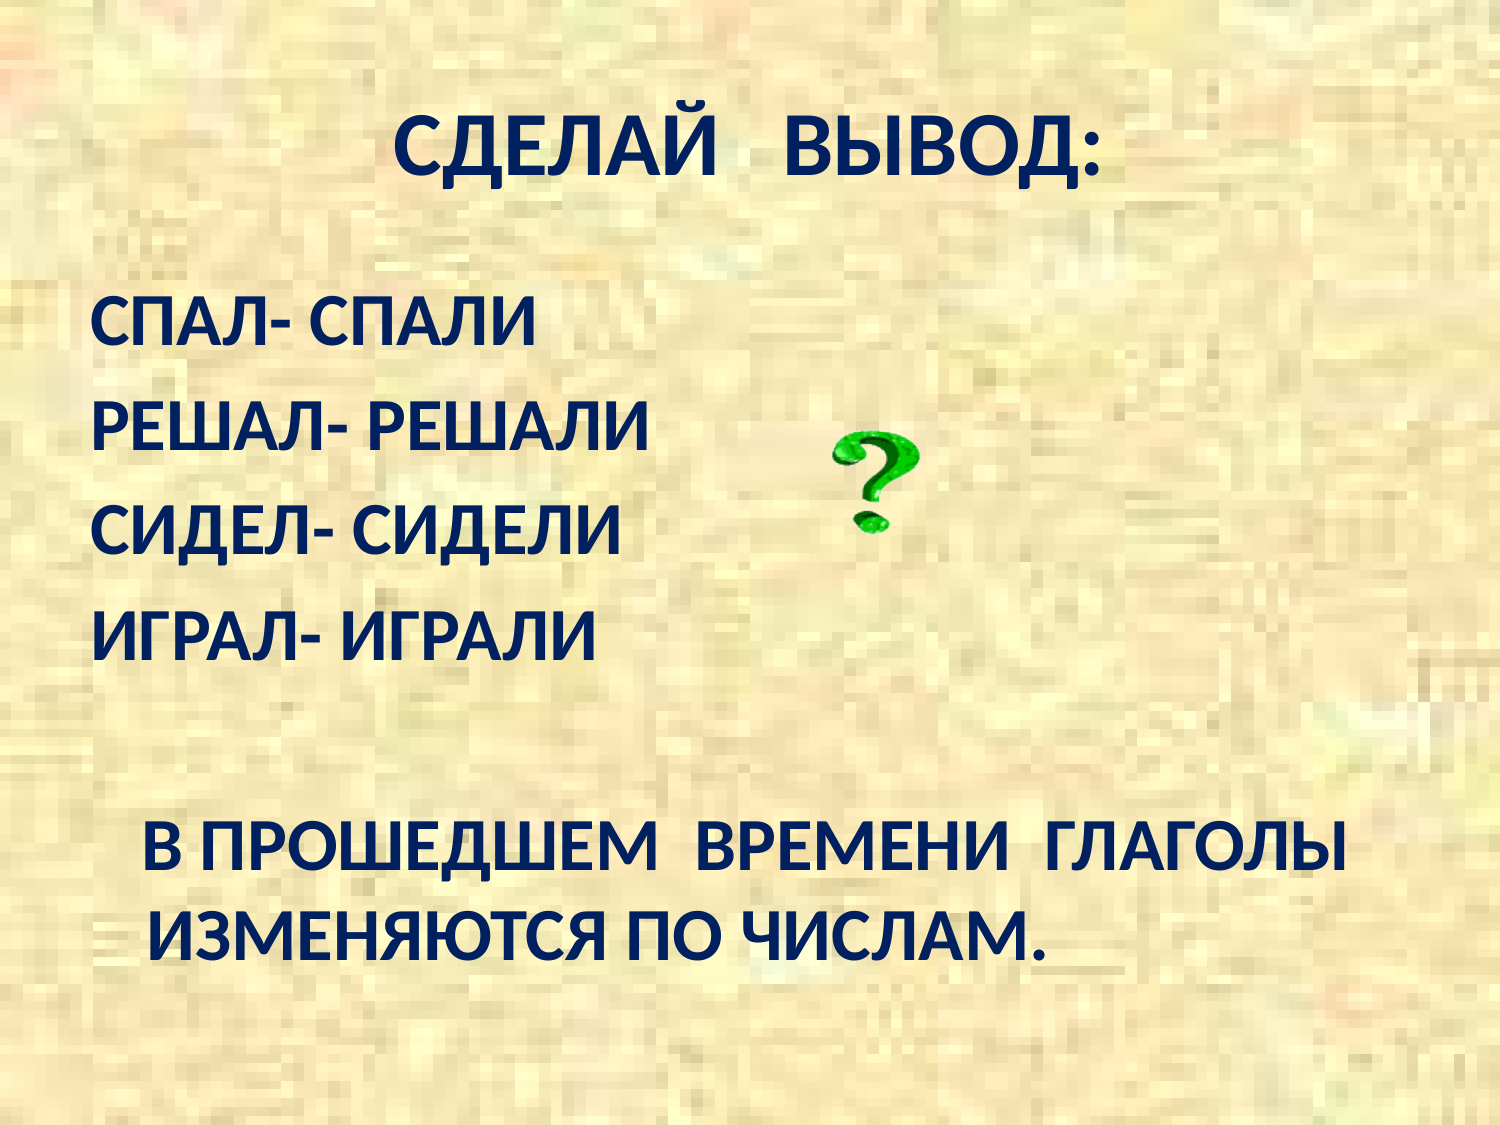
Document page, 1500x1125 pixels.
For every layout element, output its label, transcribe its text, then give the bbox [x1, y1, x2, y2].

title СДЕЛАЙ ВЫВОД: [75, 45, 1425, 233]
list СПАЛ- СПАЛИ РЕШАЛ- РЕШАЛИ СИДЕЛ- СИДЕЛИ ИГРАЛ- ИГРАЛИ В ПРОШЕДШЕМ ВРЕМЕНИ ГЛАГОЛЫ ИЗМЕНЯЮТСЯ ПО ЧИСЛАМ. [75, 262, 1425, 1079]
picture [0, 0, 1500, 1125]
